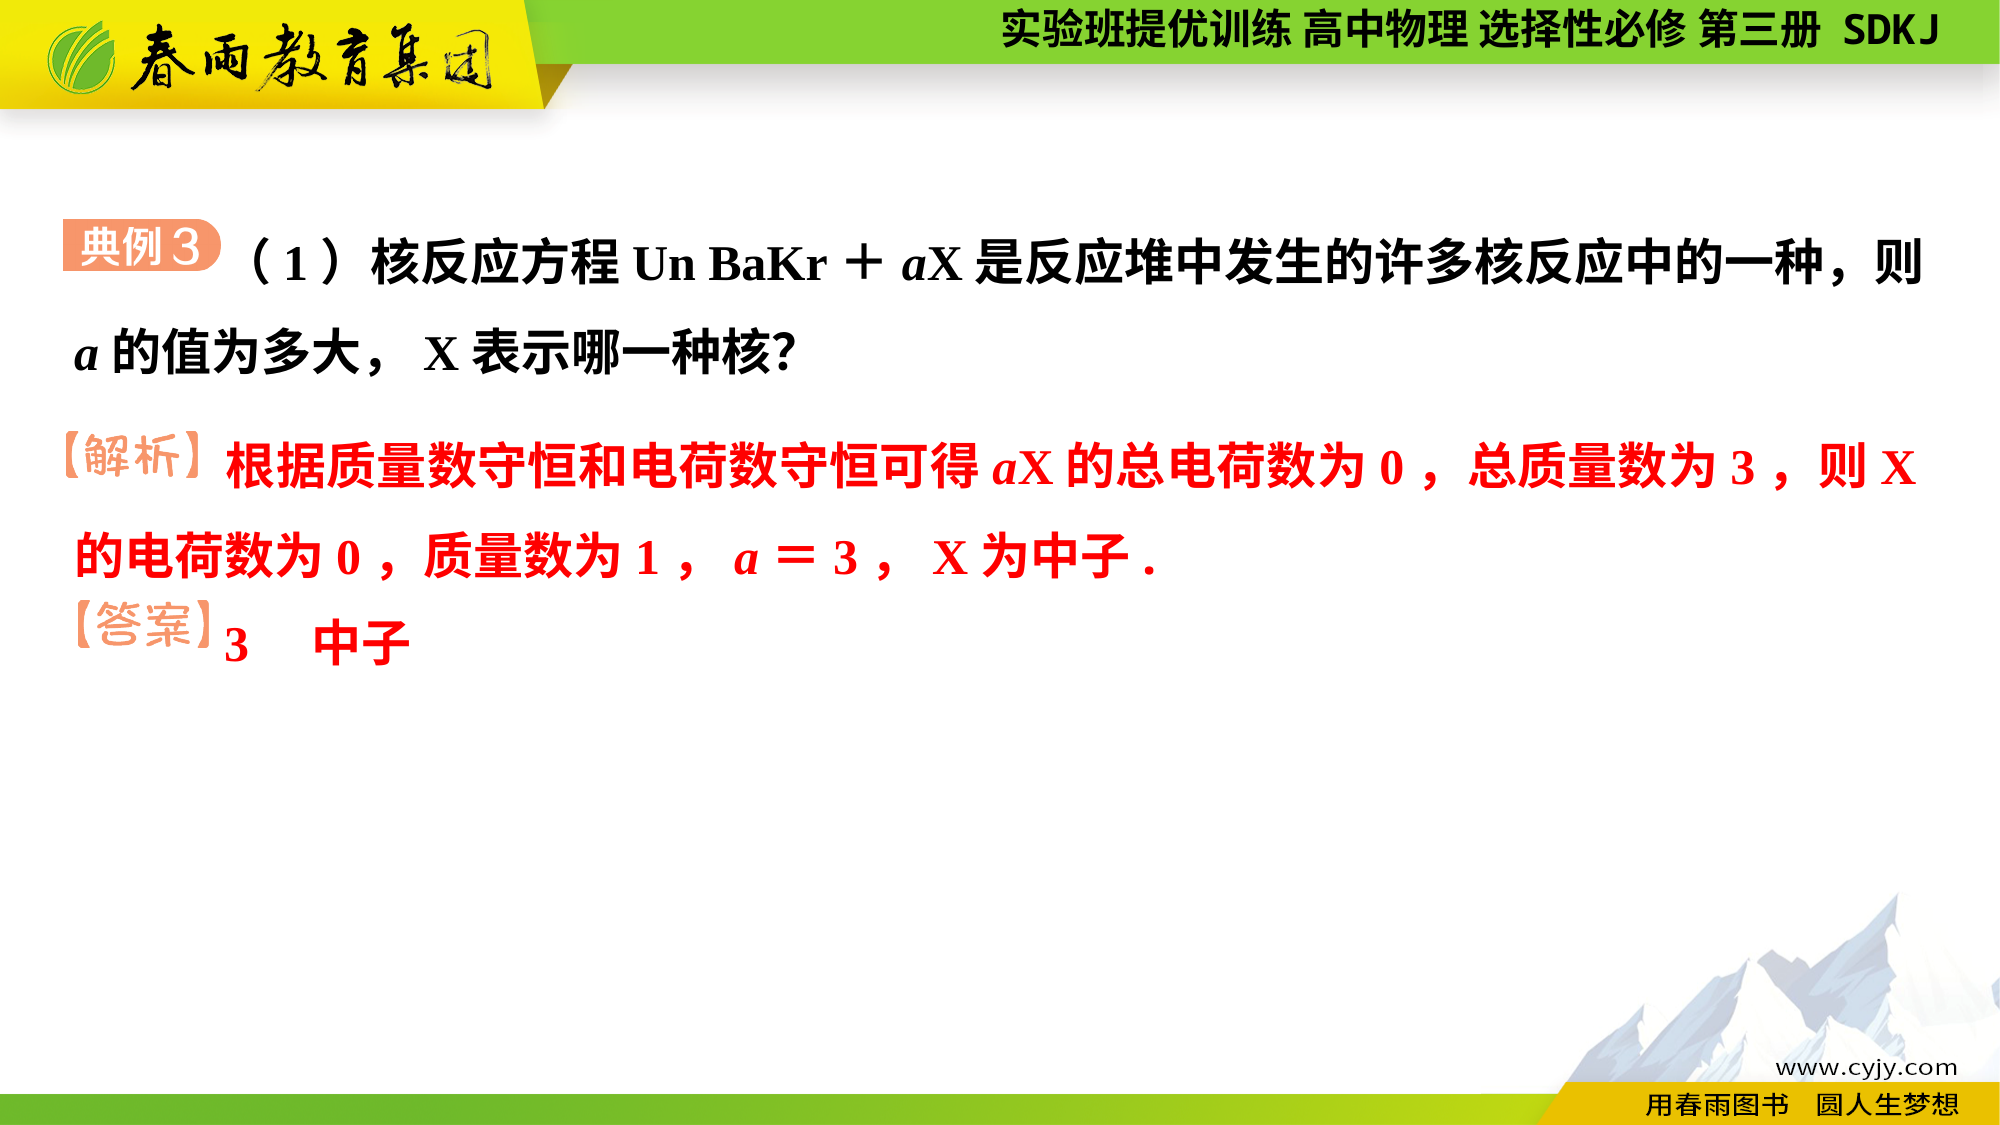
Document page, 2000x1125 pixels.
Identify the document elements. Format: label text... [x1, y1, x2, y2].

picture [0, 0, 2000, 1125]
text_box 3 中子 [59, 574, 1944, 680]
text_box 根据质量数守恒和电荷数守恒可得aX的总电荷数为0，总质量数为3，则X的电荷数为0，质量数为1，a＝3，X为中子. [59, 397, 1944, 574]
